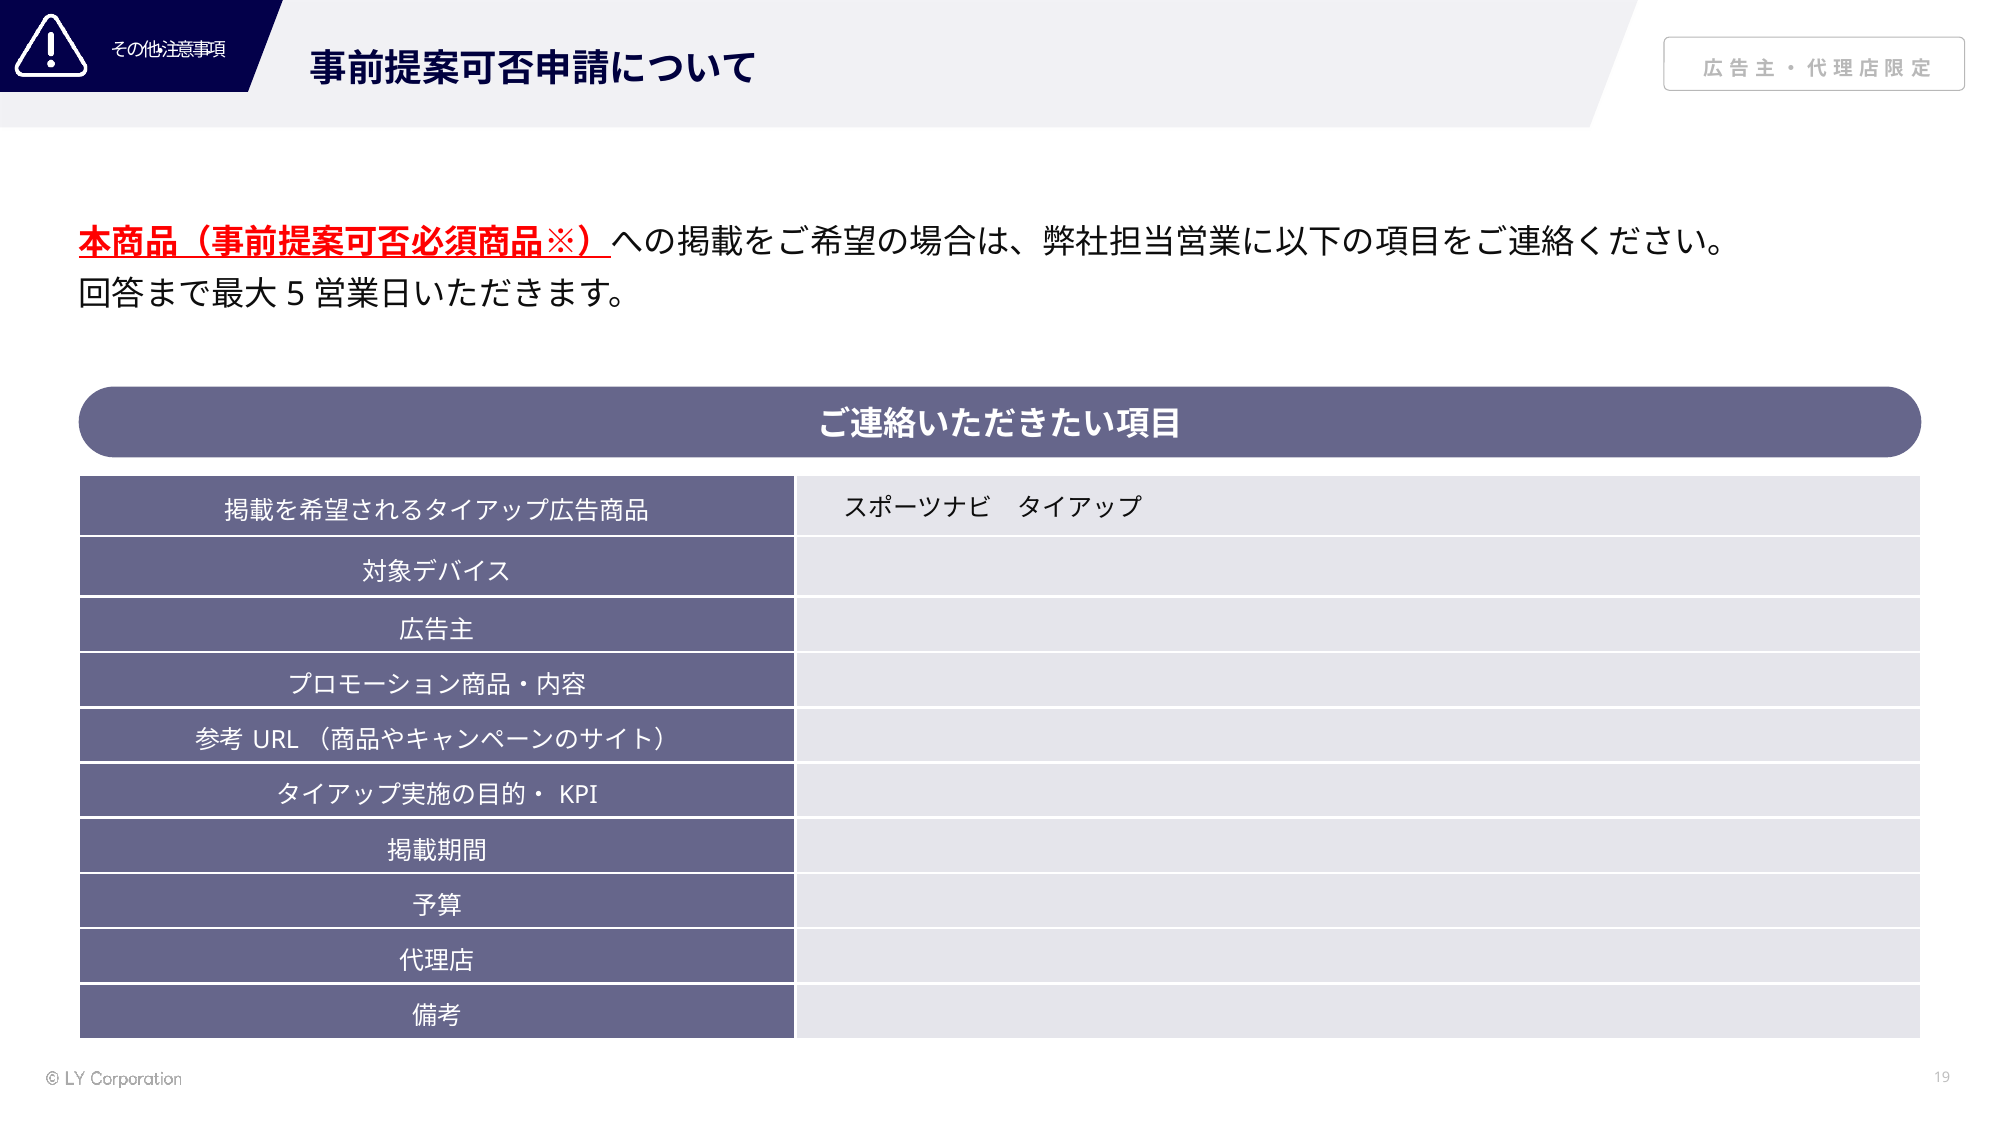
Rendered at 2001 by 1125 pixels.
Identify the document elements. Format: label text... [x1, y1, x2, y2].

table_cell [797, 653, 1920, 706]
picture [9, 5, 92, 87]
picture [46, 1071, 181, 1088]
table_header スポーツナビ タイアップ [797, 476, 1920, 535]
table_cell 代理店 [80, 929, 794, 982]
table_cell 対象デバイス [80, 537, 794, 595]
table_cell [797, 709, 1920, 761]
text_box ご連絡いただきたい項目 [78, 386, 1922, 458]
table_cell 備考 [80, 985, 794, 1038]
table_cell [797, 929, 1920, 982]
table_cell [797, 598, 1920, 651]
text_box 本商品（事前提案可否必須商品※）への掲載をご希望の場合は、弊社担当営業に以下の項目をご連絡ください。 回答まで最大5営業日いただきます。 [78, 207, 1928, 312]
list その他・注意事項 [97, 13, 240, 81]
table_cell 掲載期間 [80, 819, 794, 872]
list 事前提案可否申請について [309, 41, 1645, 97]
table_cell [797, 537, 1920, 595]
table_header 掲載を希望されるタイアップ広告商品 [80, 476, 794, 535]
table_cell 参考URL（商品やキャンペーンのサイト） [80, 709, 794, 761]
table_cell [797, 985, 1920, 1038]
table_cell 予算 [80, 874, 794, 927]
table_cell [797, 764, 1920, 816]
table_cell タイアップ実施の目的・KPI [80, 764, 794, 816]
table_cell プロモーション商品・内容 [80, 653, 794, 706]
table_cell 広告主 [80, 598, 794, 651]
table_cell [797, 819, 1920, 872]
table_cell [797, 874, 1920, 927]
